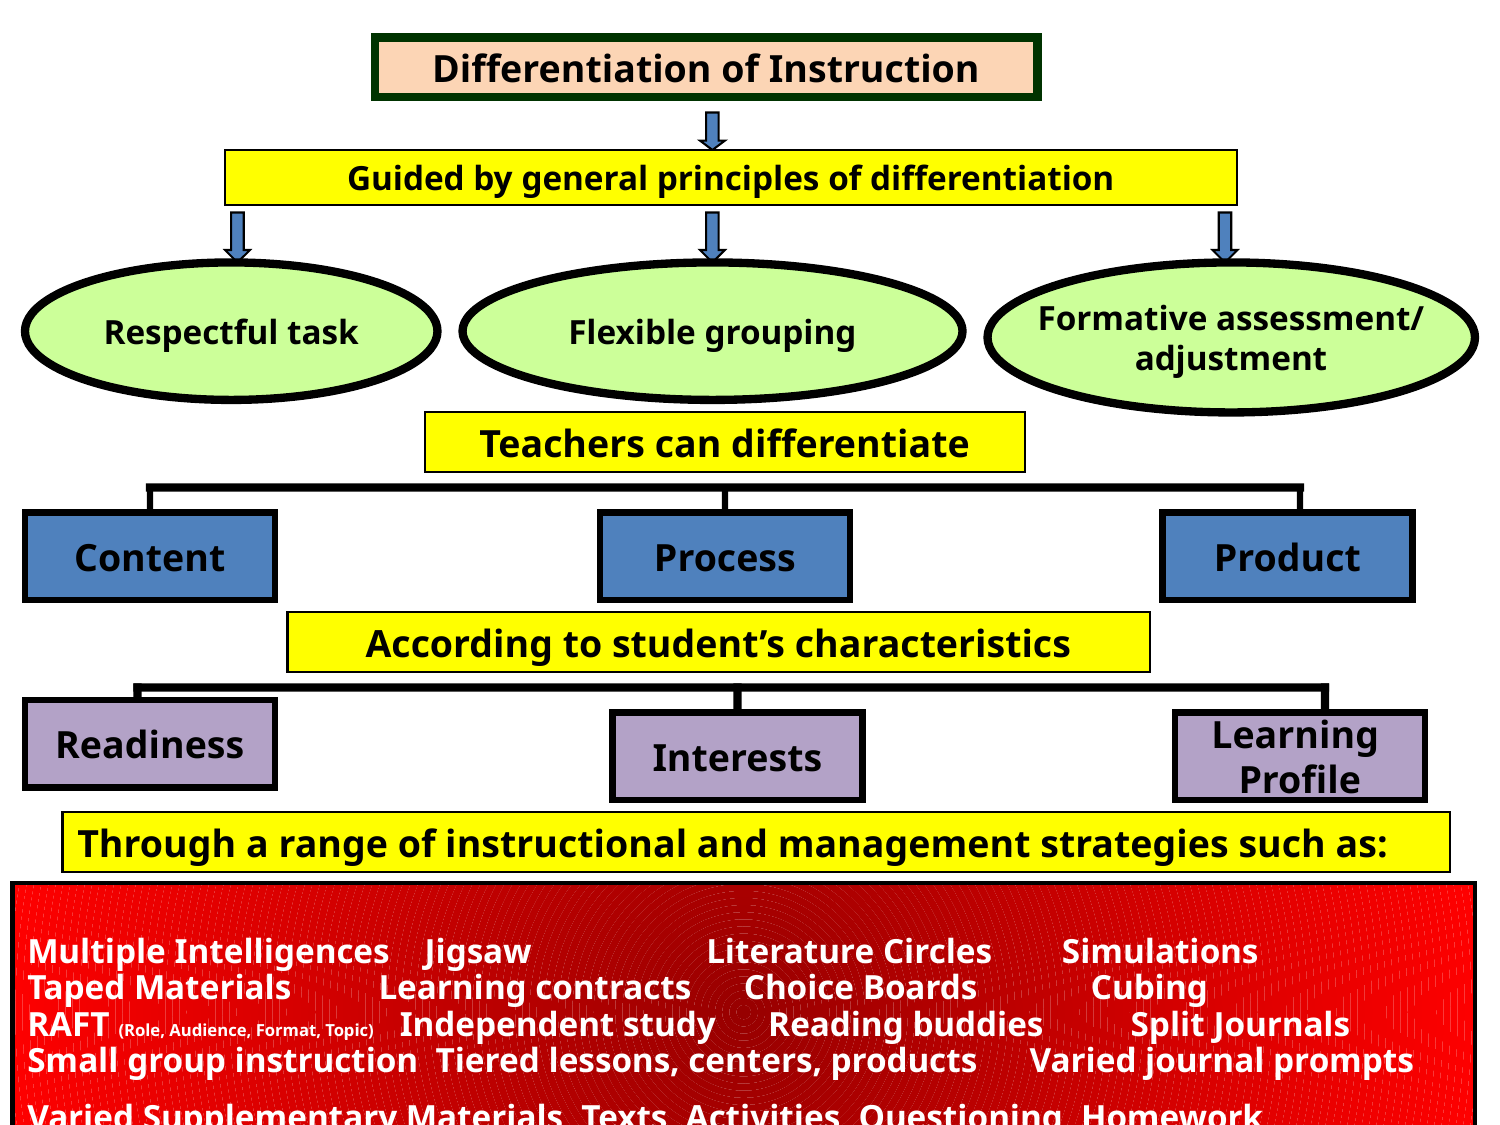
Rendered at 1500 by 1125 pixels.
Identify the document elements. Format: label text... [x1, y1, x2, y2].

text_box [425, 137, 975, 149]
text_box Process [600, 512, 850, 600]
text_box Teachers can differentiate [424, 412, 1025, 473]
text_box Learning Profile [1175, 712, 1425, 800]
text_box Through a range of instructional and management strategies such as: [62, 812, 1450, 862]
text_box [975, 137, 1275, 198]
text_box Differentiation of Instruction [374, 37, 1038, 98]
text_box [699, 212, 725, 262]
text_box Interests [612, 712, 863, 800]
text_box [1212, 212, 1238, 262]
text_box [225, 212, 250, 262]
text_box Respectful task [24, 262, 438, 400]
text_box Formative assessment/ adjustment [987, 262, 1476, 413]
text_box [706, 112, 719, 137]
text_box Product [1162, 512, 1413, 600]
text_box Flexible grouping [462, 262, 963, 400]
text_box [37, 862, 1463, 883]
text_box [138, 688, 288, 736]
text_box Readiness [24, 699, 275, 788]
text_box Content [24, 512, 275, 600]
text_box [187, 137, 425, 198]
text_box According to student’s characteristics [287, 612, 1150, 673]
text_box Guided by general principles of differentiation [225, 149, 1238, 205]
text_box [49, 675, 288, 699]
text_box Multiple Intelligences Jigsaw Literature Circles Simulations Taped Materials Learning contracts Choice Boards Cubing RAFT (Role, Audience, Format, Topic) Independent study Reading buddies Split Journals Small group instruction Tiered lessons, centers, products Varied journal prompts Varied Supplementary Materials, Texts, Activities, Questioning, Homework [12, 883, 1475, 1125]
